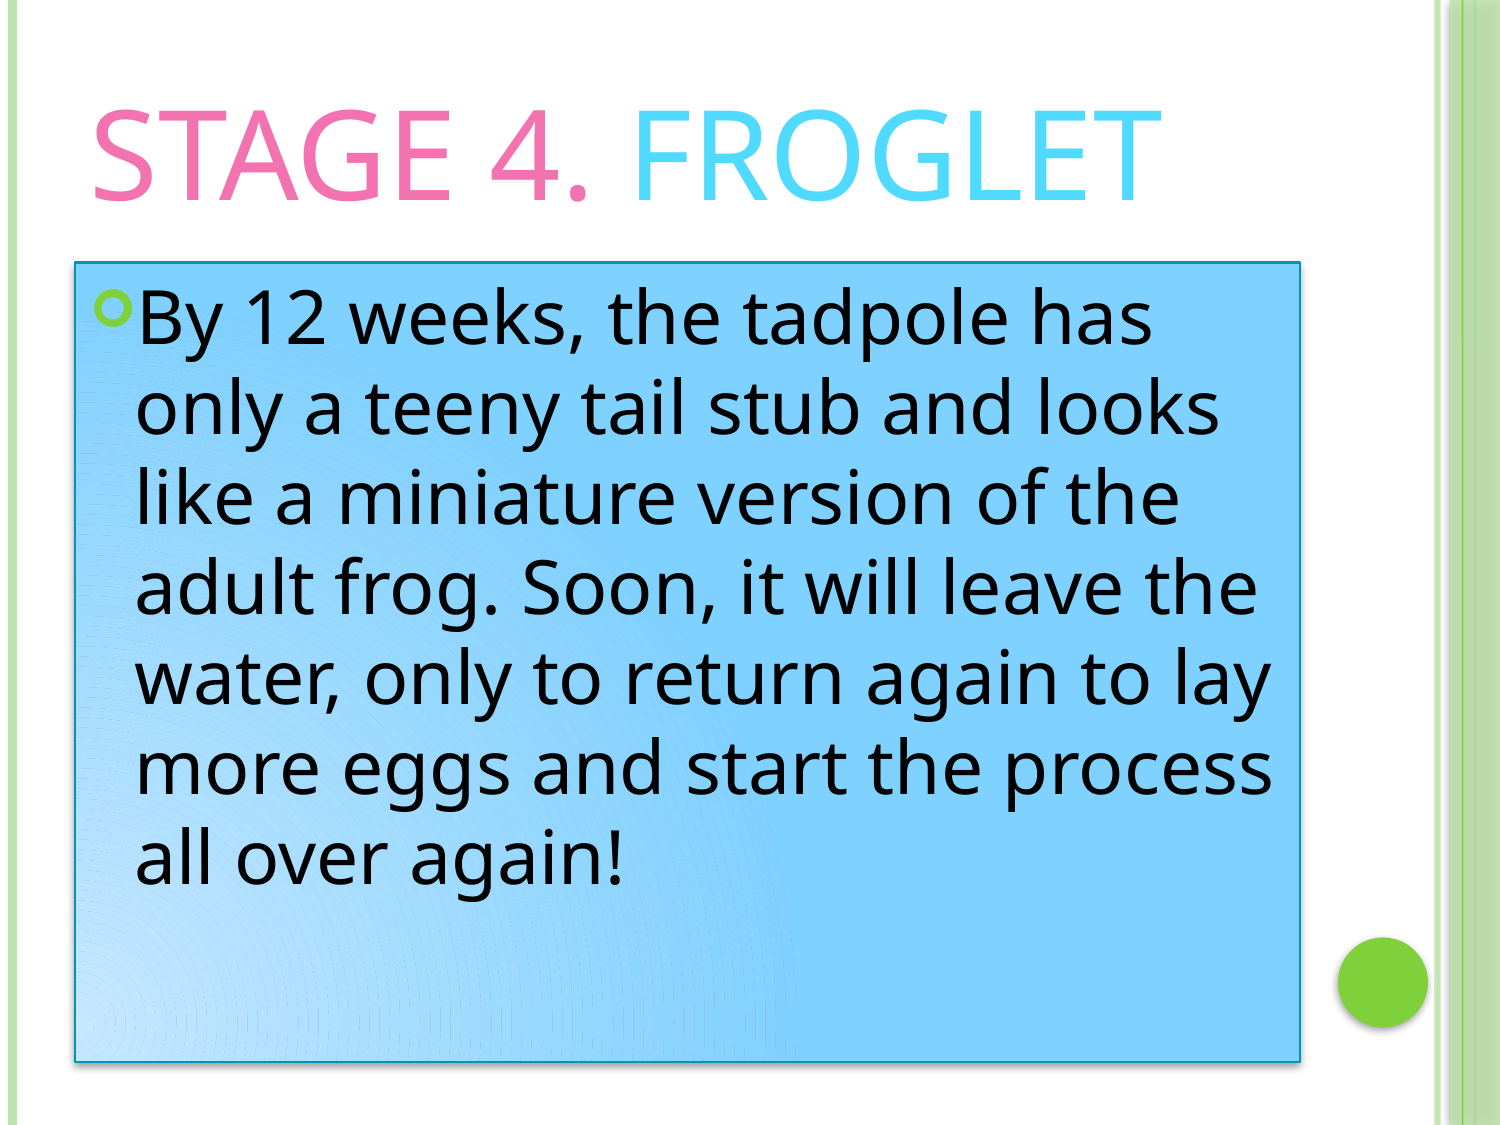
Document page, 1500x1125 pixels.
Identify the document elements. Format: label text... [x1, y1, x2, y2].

title Stage 4. Froglet [75, 45, 1300, 233]
list By 12 weeks, the tadpole has only a teeny tail stub and looks like a miniature version of the adult frog. Soon, it will leave the water, only to return again to lay more eggs and start the process all over again! [74, 261, 1301, 1063]
